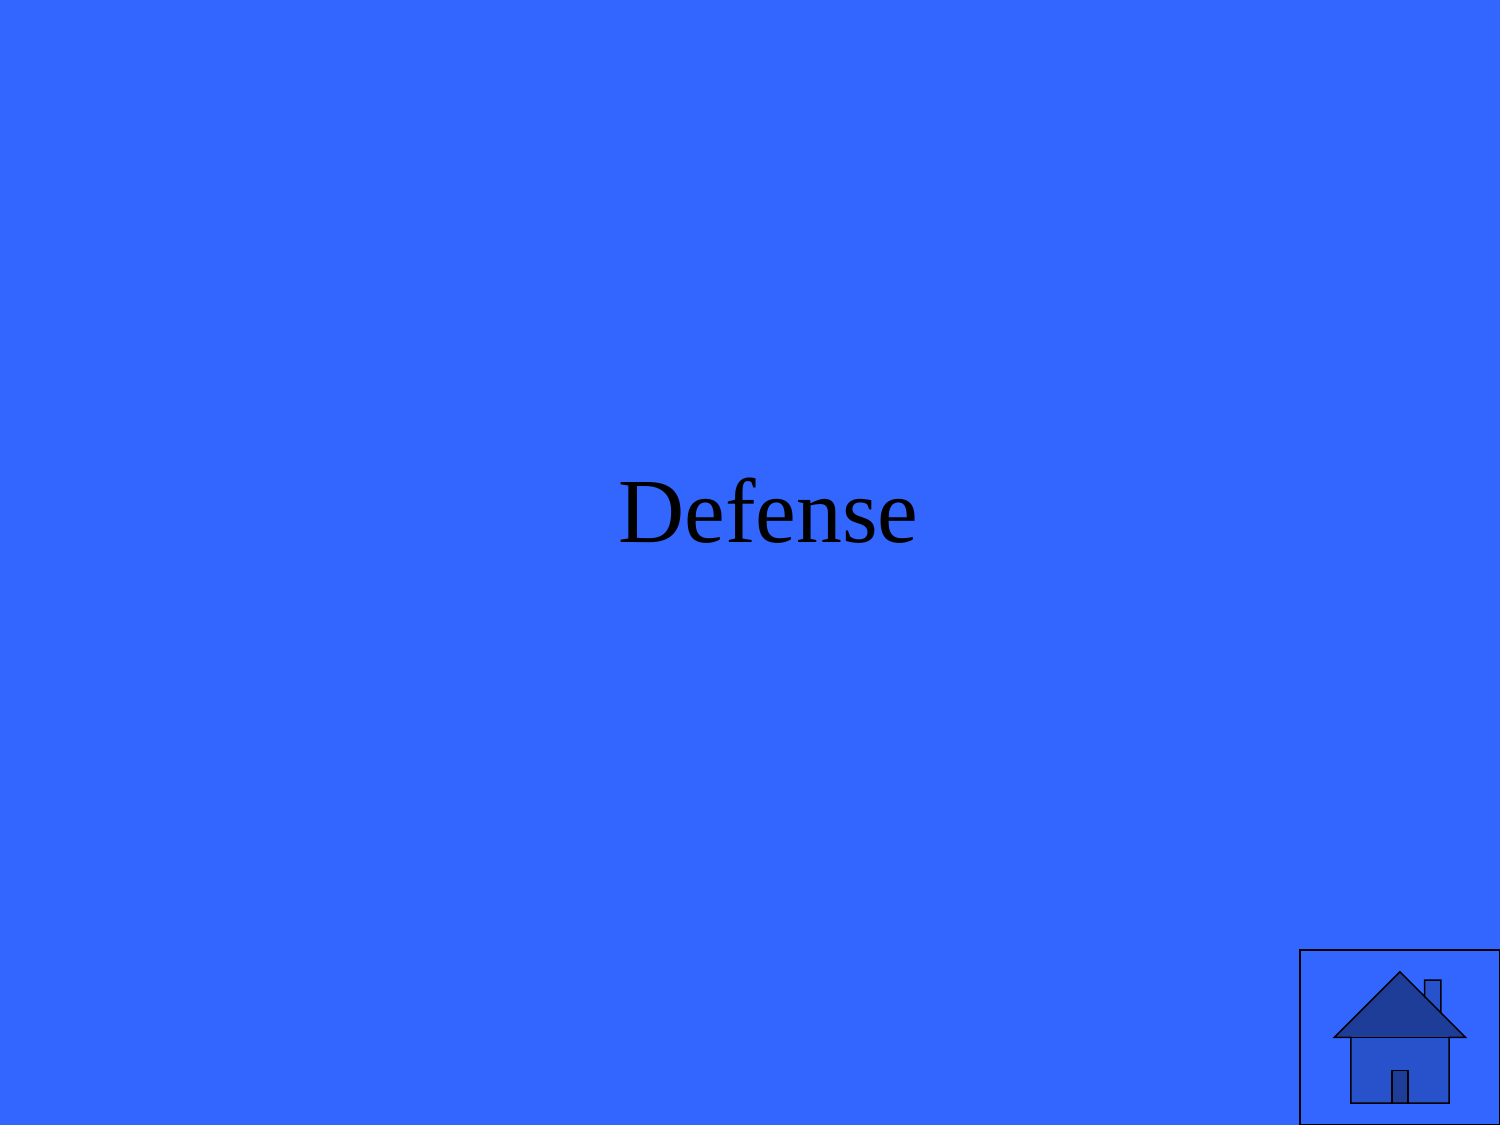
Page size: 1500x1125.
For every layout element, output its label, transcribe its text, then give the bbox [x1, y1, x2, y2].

text_box [1299, 950, 1500, 1125]
title Defense [112, 374, 1426, 638]
